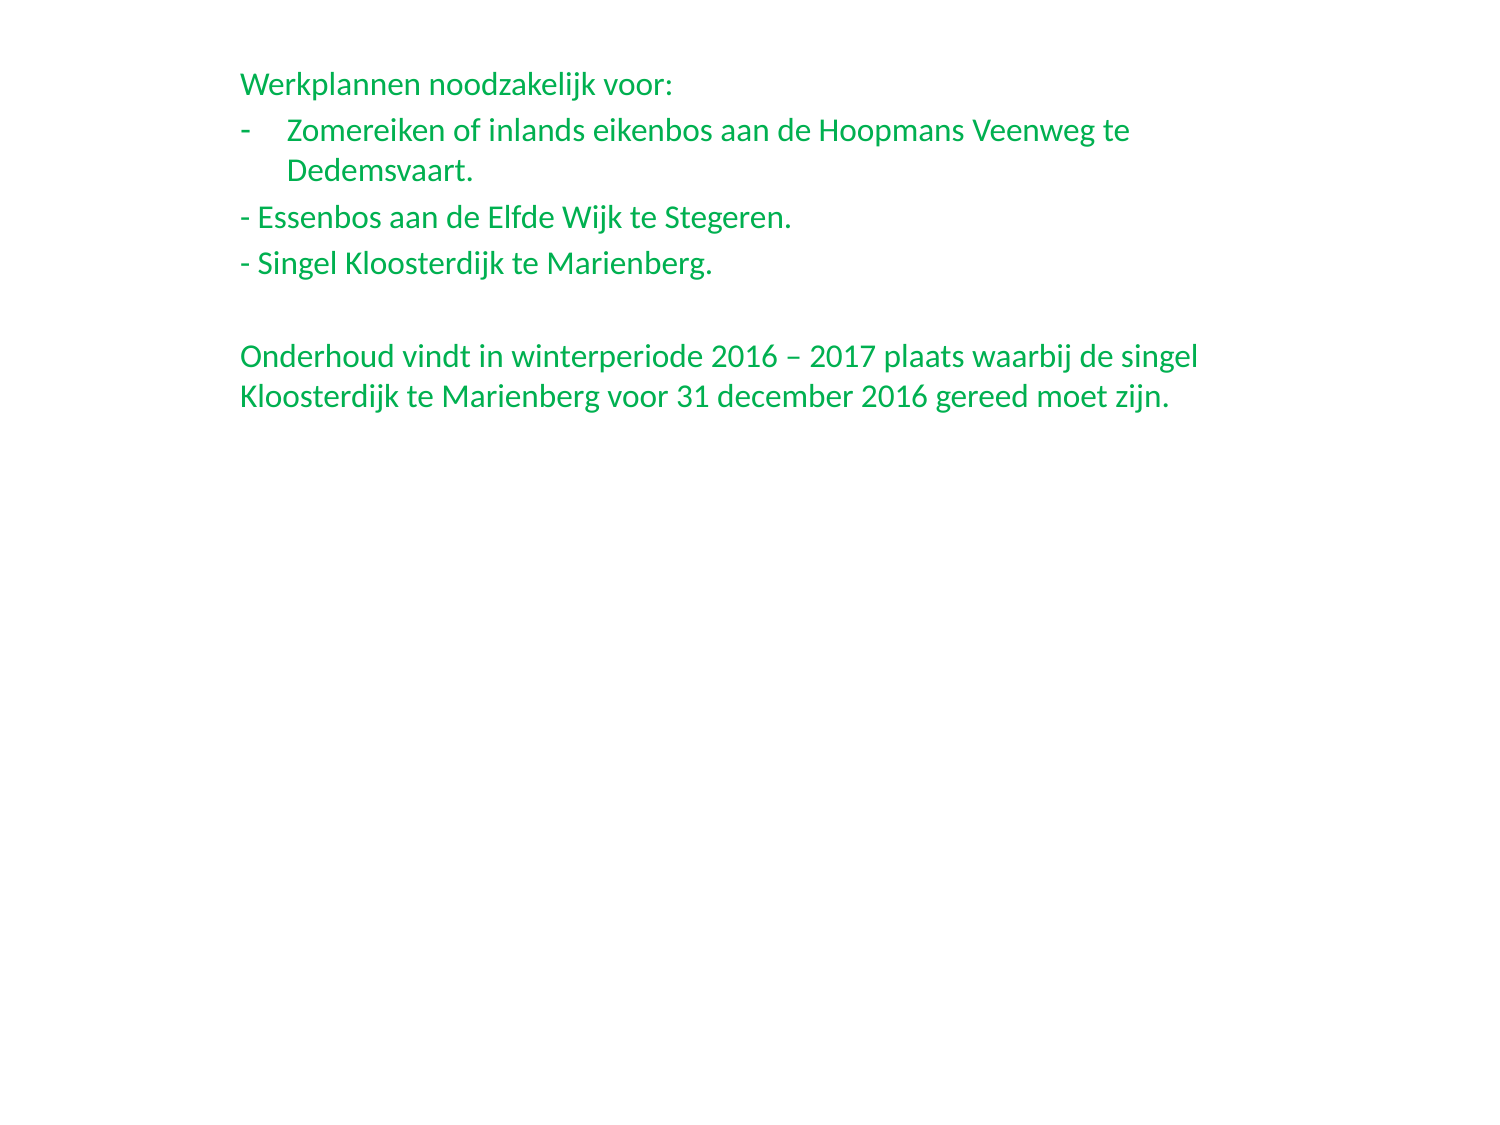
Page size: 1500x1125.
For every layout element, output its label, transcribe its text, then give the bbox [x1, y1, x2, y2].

subtitle Werkplannen noodzakelijk voor: Zomereiken of inlands eikenbos aan de Hoopmans Veenweg te Dedemsvaart. - Essenbos aan de Elfde Wijk te Stegeren. - Singel Kloosterdijk te Marienberg. Onderhoud vindt in winterperiode 2016 – 2017 plaats waarbij de singel Kloosterdijk te Marienberg voor 31 december 2016 gereed moet zijn. [225, 54, 1275, 925]
